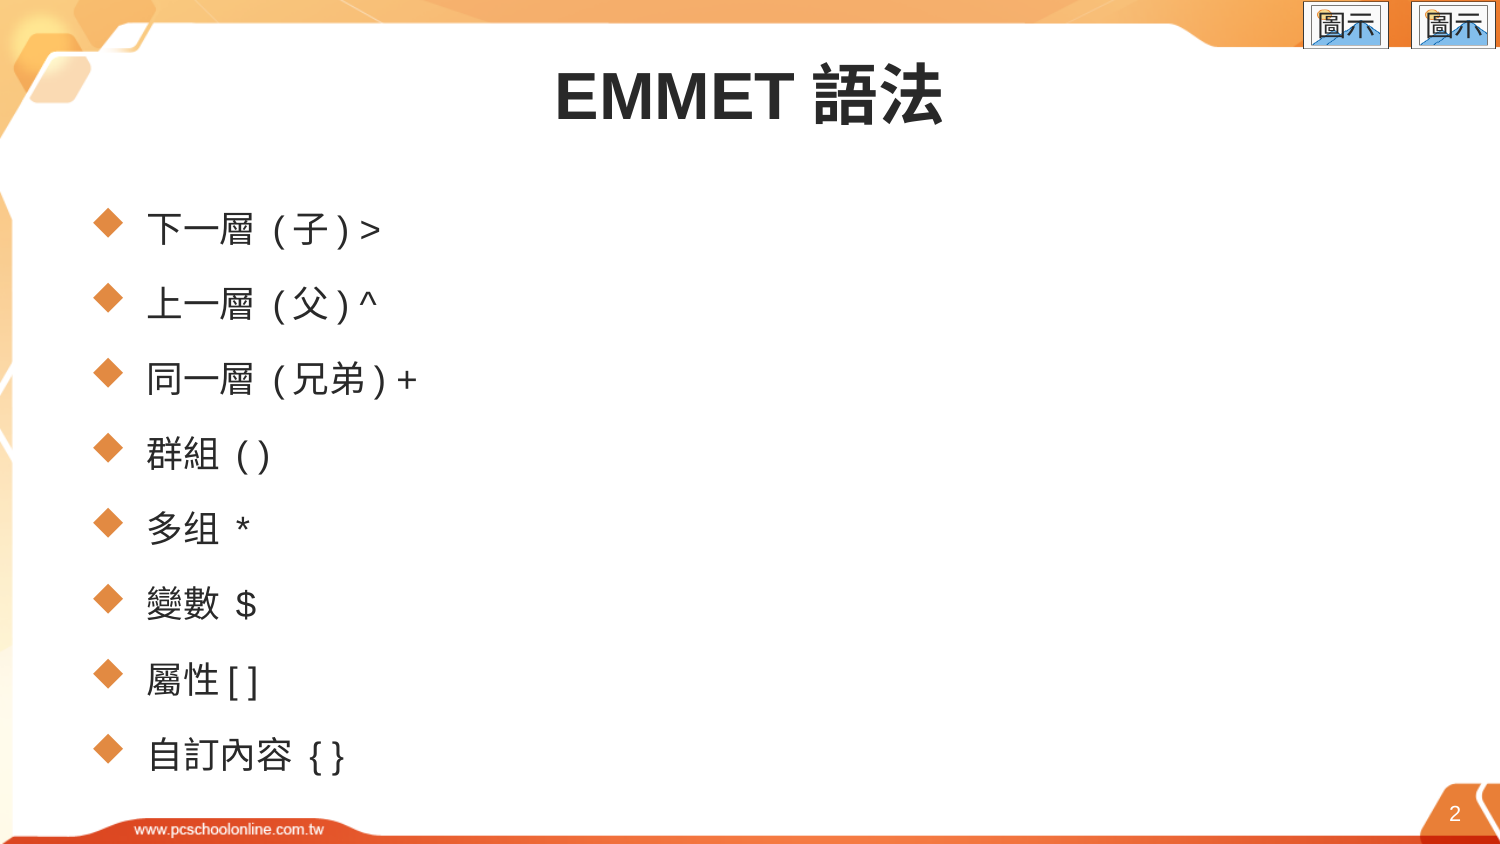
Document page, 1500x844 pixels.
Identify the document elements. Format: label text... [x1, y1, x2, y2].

slide_number 2 [1422, 790, 1488, 836]
picture [0, 0, 1500, 844]
list 下一層 (子) > 上一層 (父) ^ 同一層 (兄弟) + 群組 ( ) 多组 * 變數 $ 屬性[ ] 自訂內容 { } [75, 175, 1425, 789]
title EMMET語法 [75, 46, 1425, 163]
